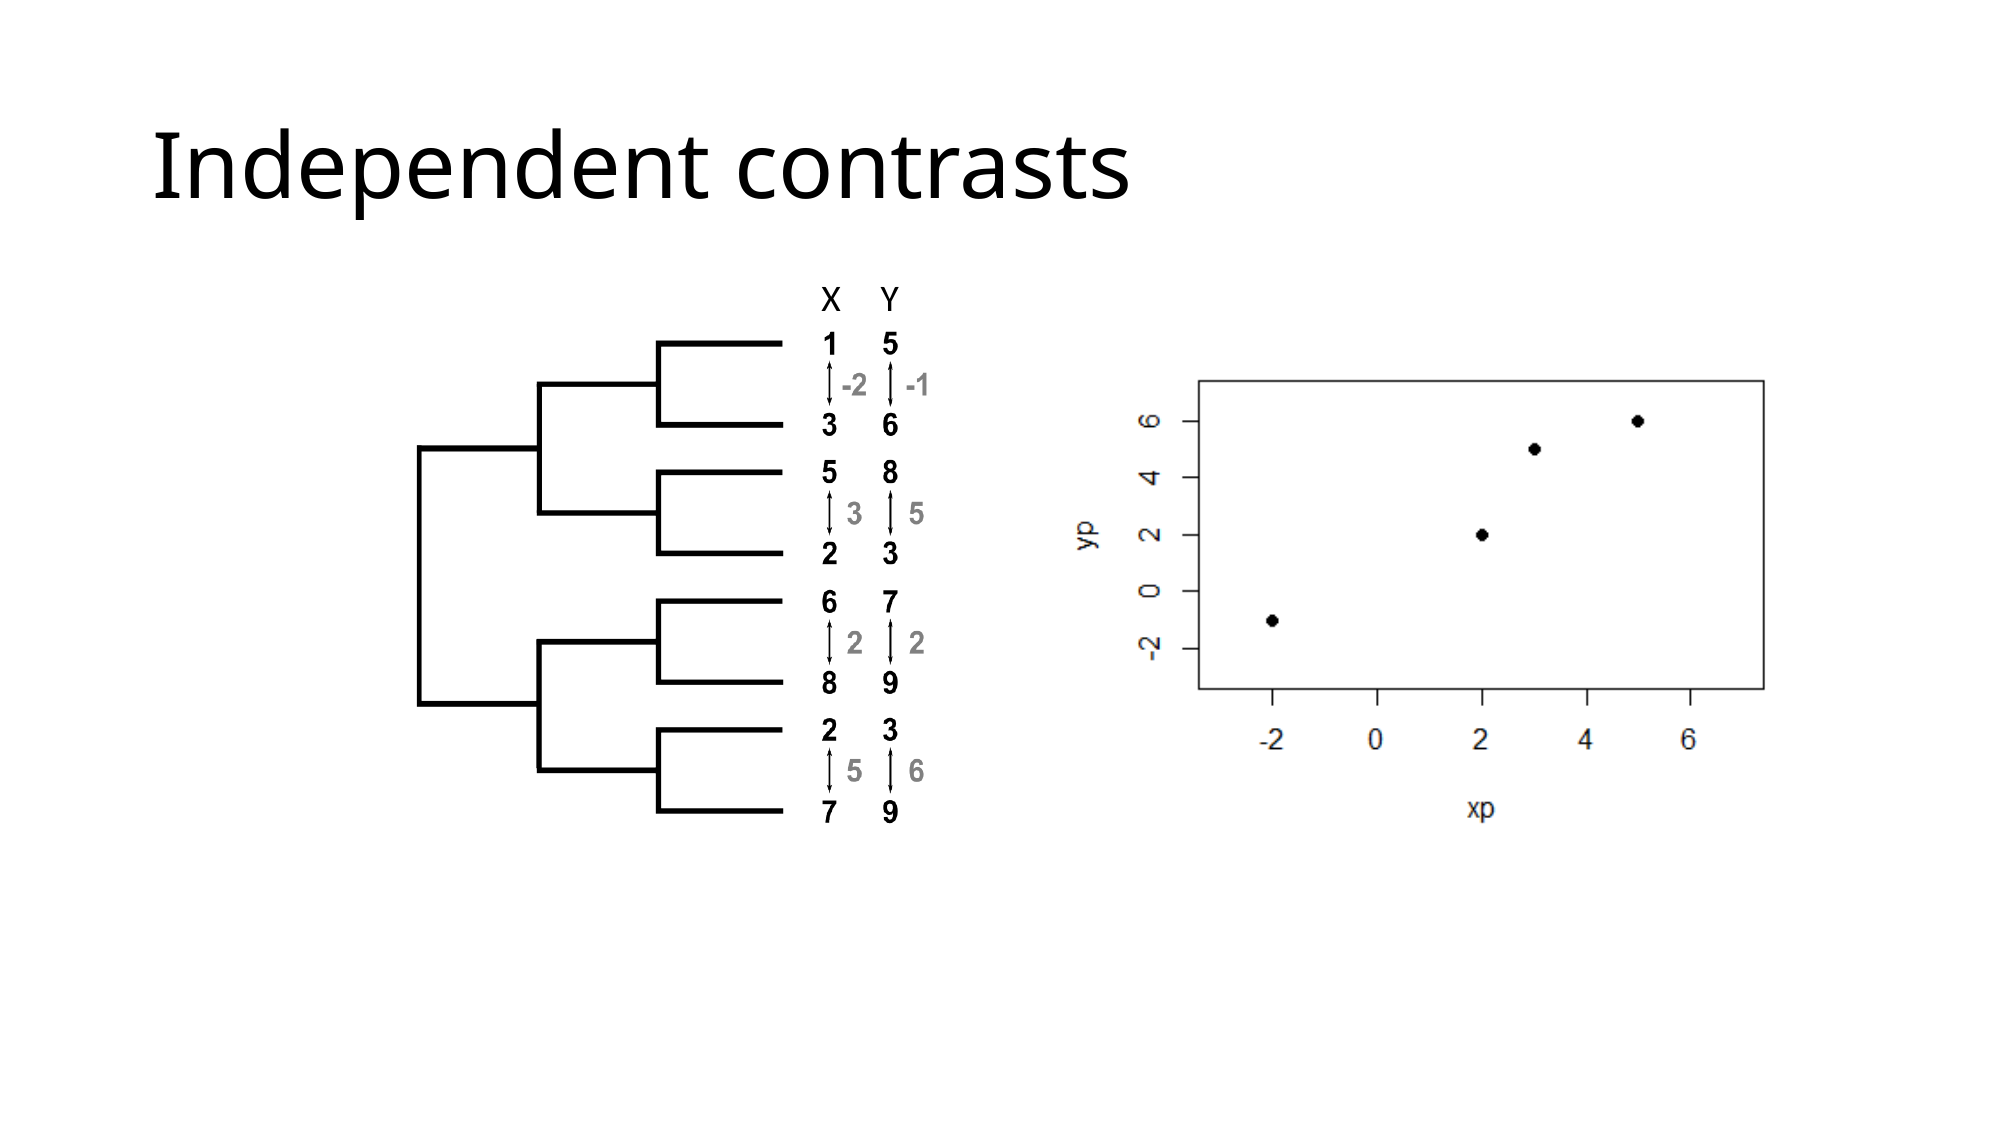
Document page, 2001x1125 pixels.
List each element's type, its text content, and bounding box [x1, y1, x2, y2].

picture [416, 328, 1015, 898]
text_box X [806, 266, 856, 327]
picture [1062, 244, 1835, 860]
text_box Y [865, 266, 914, 327]
title Independent contrasts [137, 59, 1863, 278]
